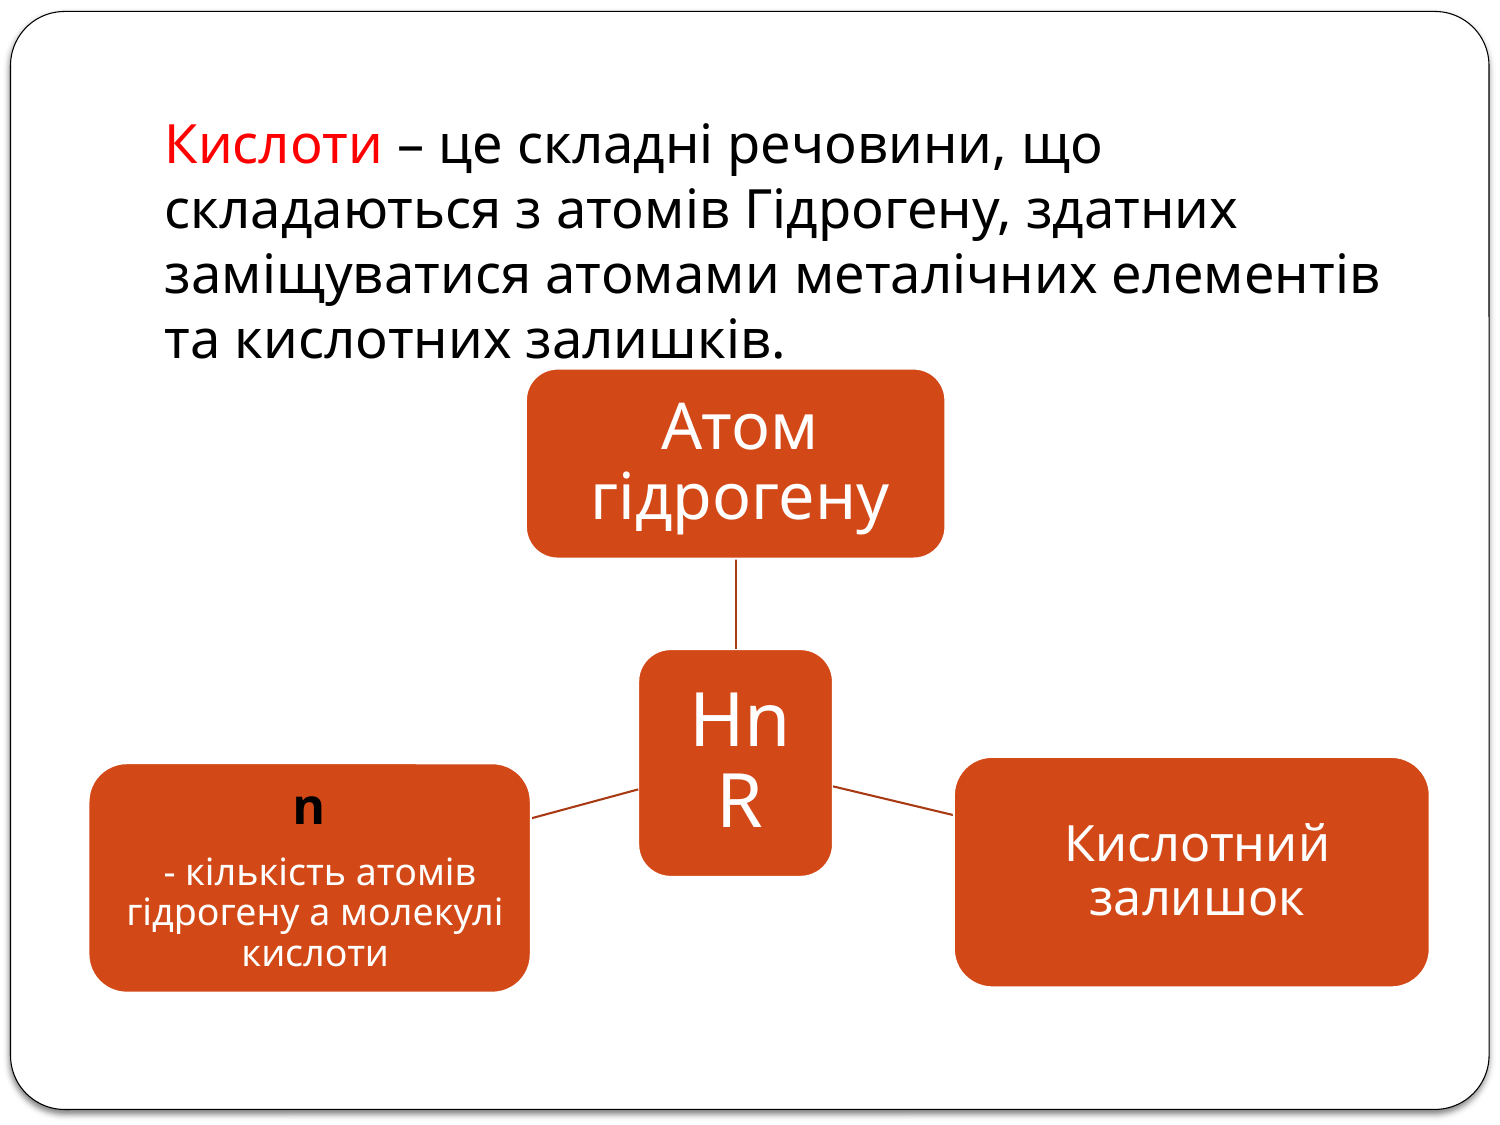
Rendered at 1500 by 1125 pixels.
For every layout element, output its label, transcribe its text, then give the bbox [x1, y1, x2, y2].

list Кислоти – це складні речовини, що складаються з атомів Гідрогену, здатних заміщуватися атомами металічних елементів та кислотних залишків. [150, 101, 1425, 371]
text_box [52, 373, 1436, 1024]
